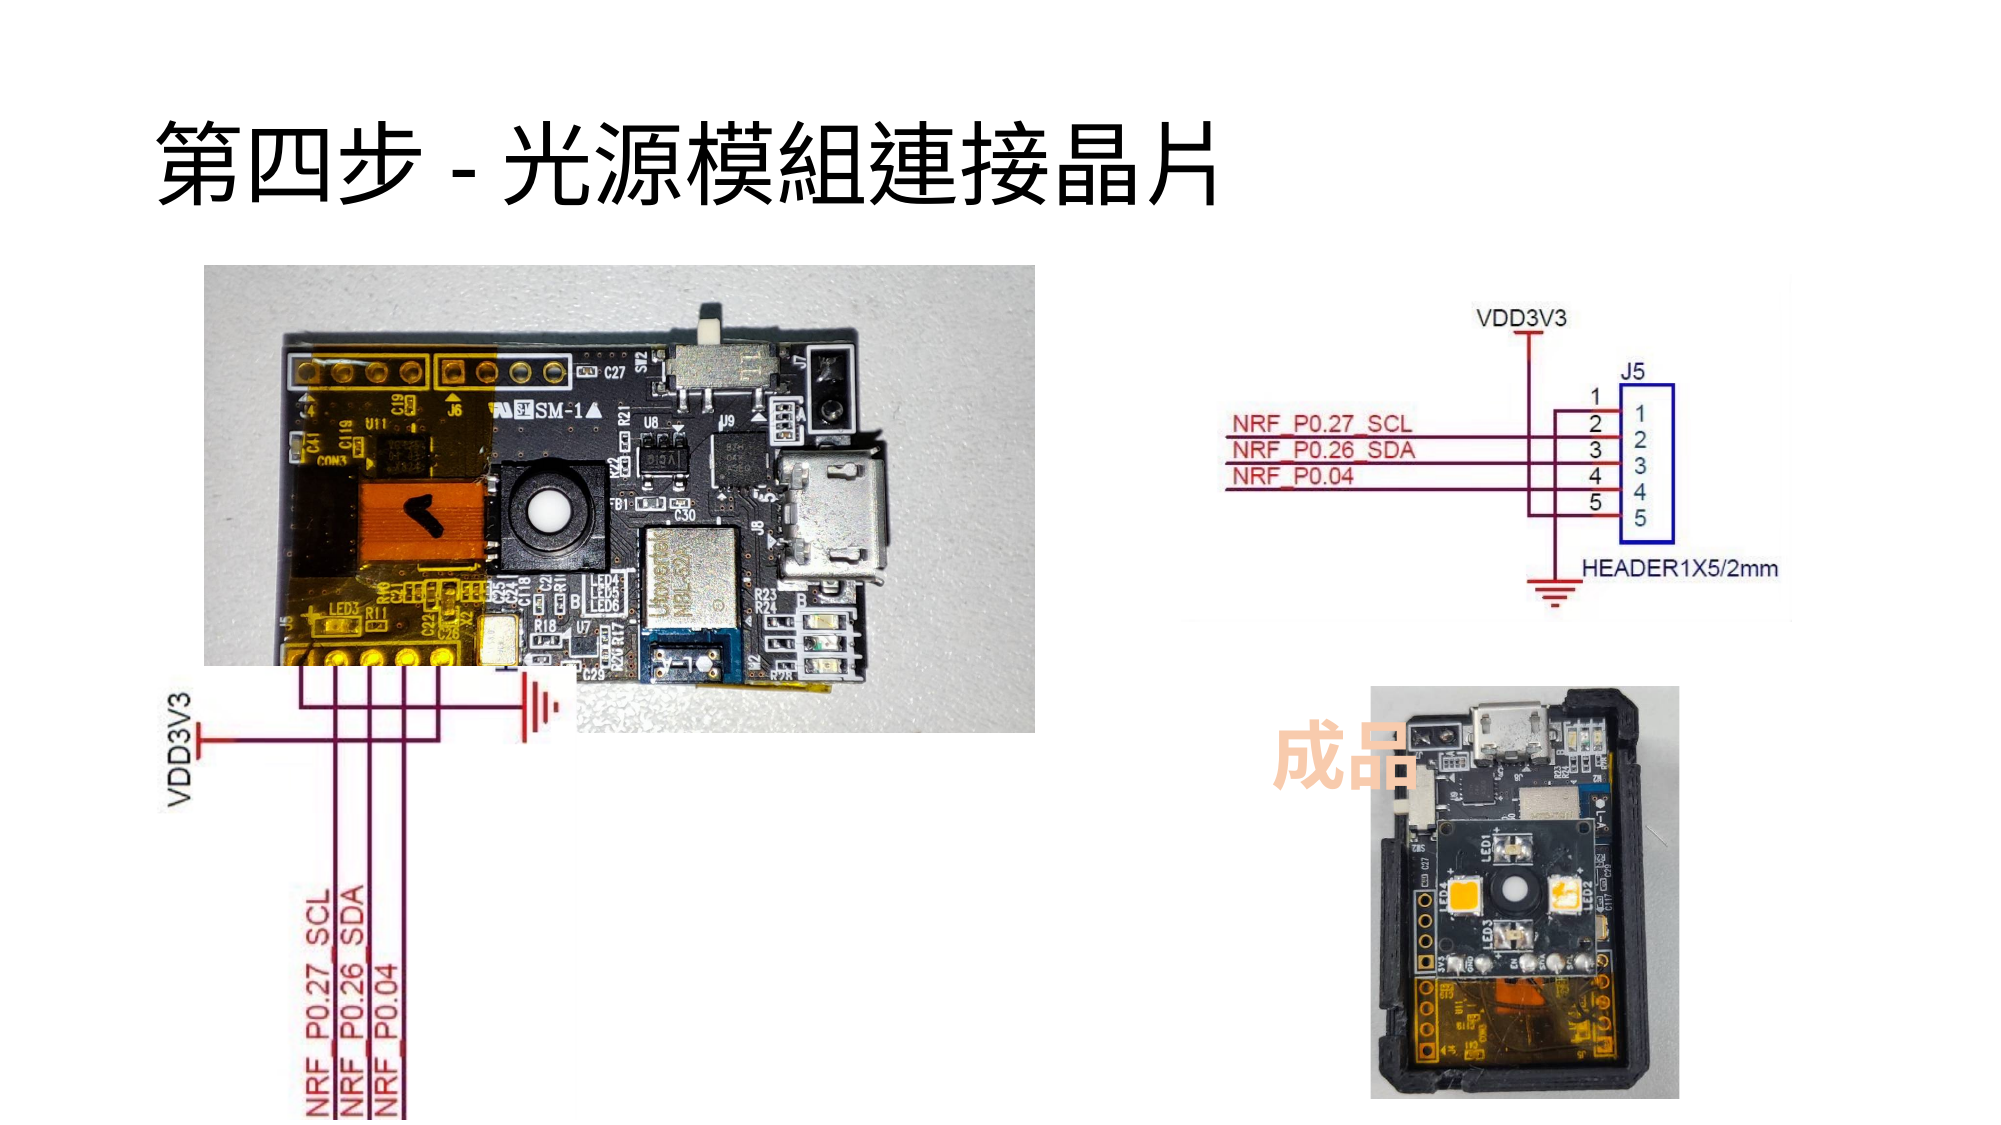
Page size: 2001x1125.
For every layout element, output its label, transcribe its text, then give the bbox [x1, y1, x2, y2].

text_box 成品 [1255, 701, 1370, 807]
picture [1181, 274, 1792, 622]
title 第四步-光源模組連接晶片 [137, 59, 1863, 278]
picture [122, 665, 576, 1121]
picture [1370, 686, 1680, 1099]
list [204, 265, 1035, 733]
